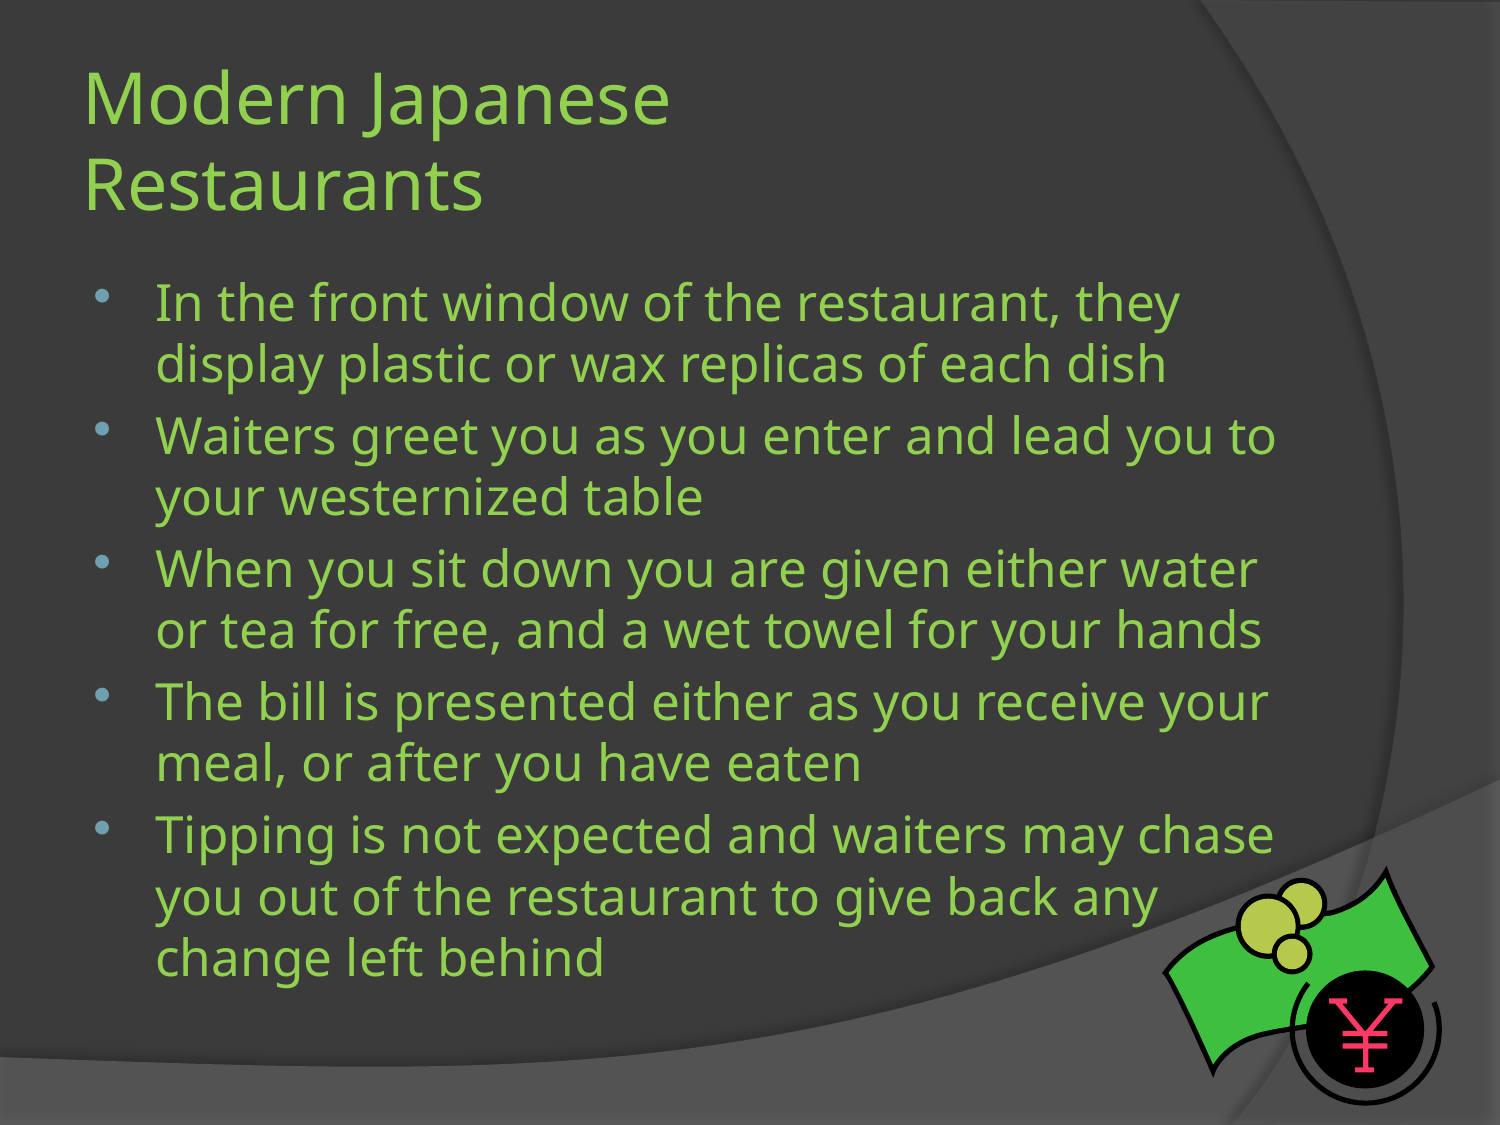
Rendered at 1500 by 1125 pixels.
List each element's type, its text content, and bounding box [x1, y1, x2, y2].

picture [1161, 865, 1443, 1106]
title Modern Japanese Restaurants [75, 45, 1300, 233]
list In the front window of the restaurant, they display plastic or wax replicas of each dish Waiters greet you as you enter and lead you to your westernized table When you sit down you are given either water or tea for free, and a wet towel for your hands The bill is presented either as you receive your meal, or after you have eaten Tipping is not expected and waiters may chase you out of the restaurant to give back any change left behind [75, 262, 1300, 1005]
